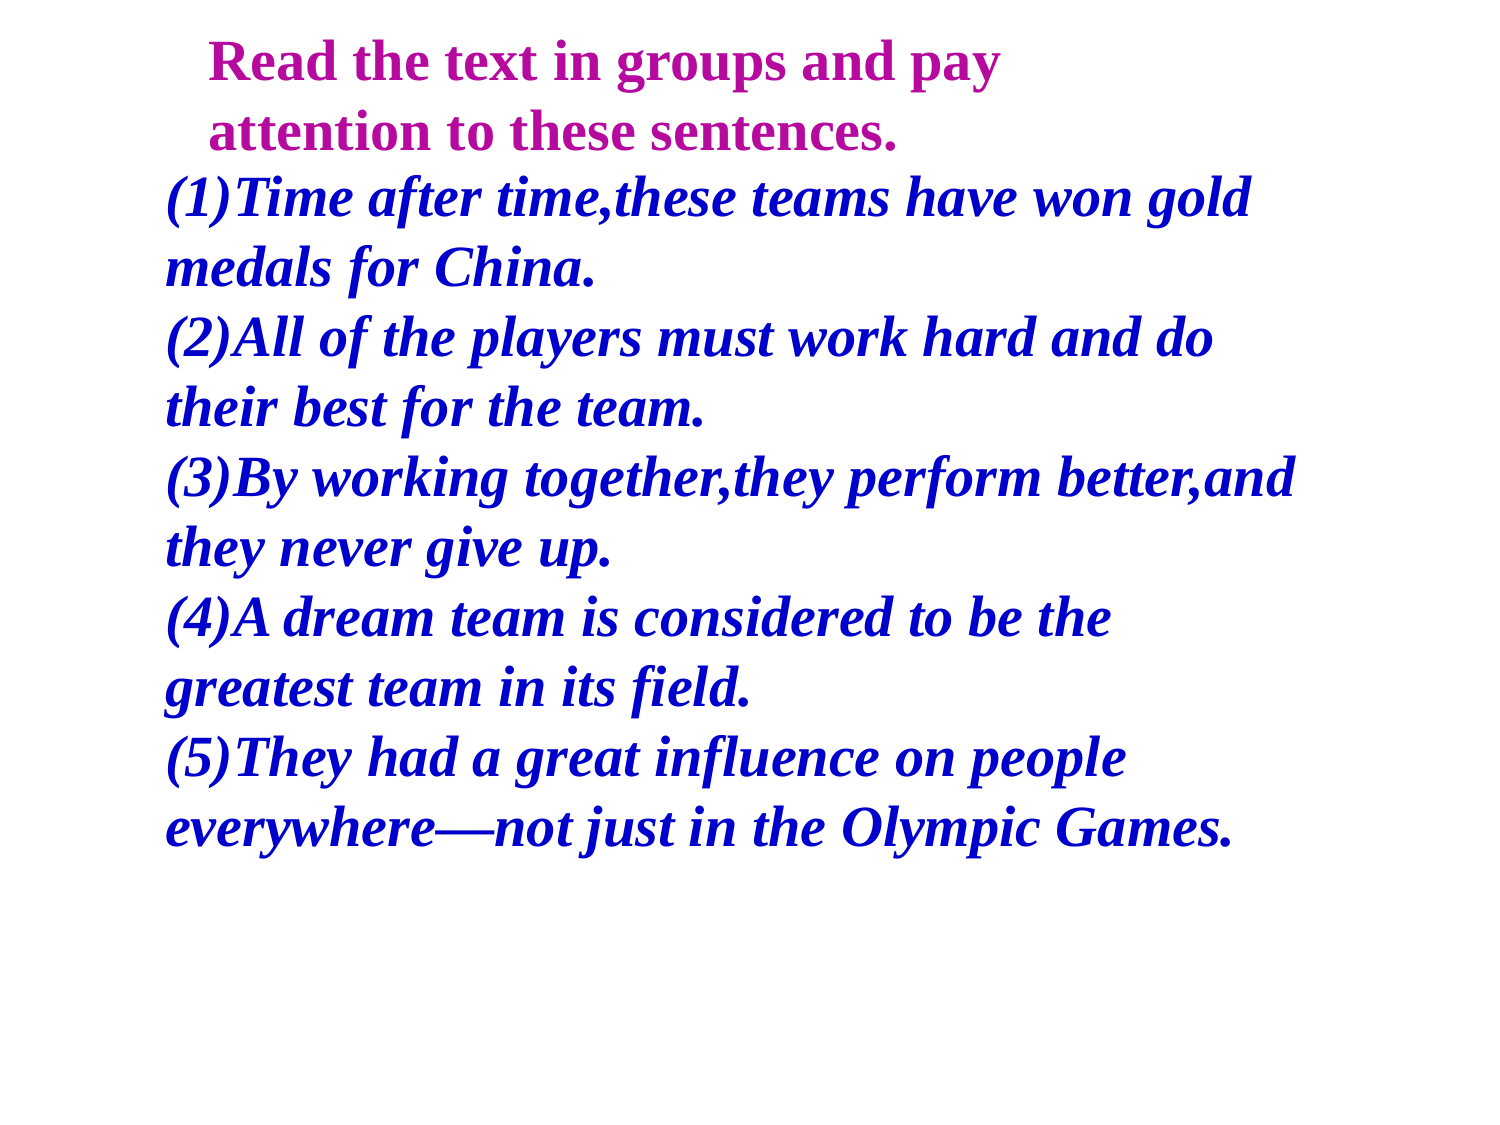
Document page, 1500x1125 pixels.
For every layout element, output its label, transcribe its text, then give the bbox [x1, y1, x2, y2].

text_box Read the text in groups and pay attention to these sentences. [193, 15, 1217, 170]
text_box (1)Time after time,these teams have won gold medals for China. (2)All of the players must work hard and do their best for the team. (3)By working together,they perform better,and they never give up. (4)A dream team is considered to be the greatest team in its field. (5)They had a great influence on people everywhere—not just in the Olympic Games. [150, 80, 1314, 935]
